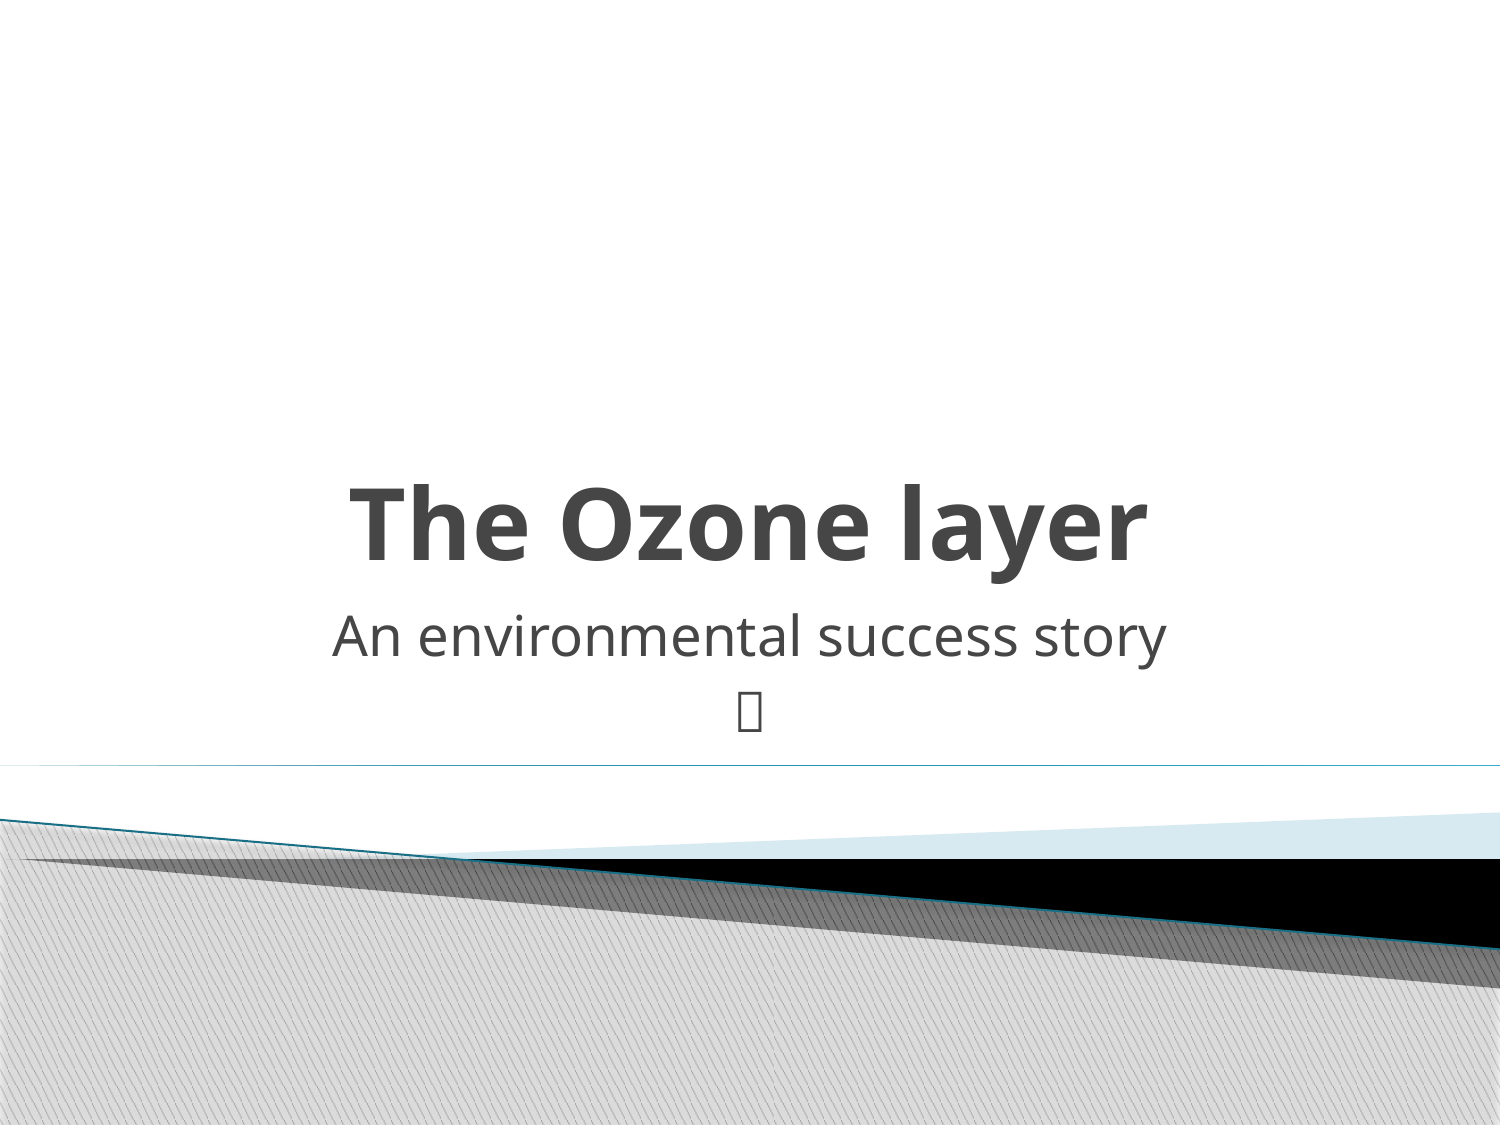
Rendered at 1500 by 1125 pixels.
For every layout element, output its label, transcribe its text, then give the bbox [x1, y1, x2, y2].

subtitle An environmental success story  [112, 592, 1388, 790]
title The Ozone layer [112, 287, 1388, 588]
picture [5, 859, 1500, 989]
